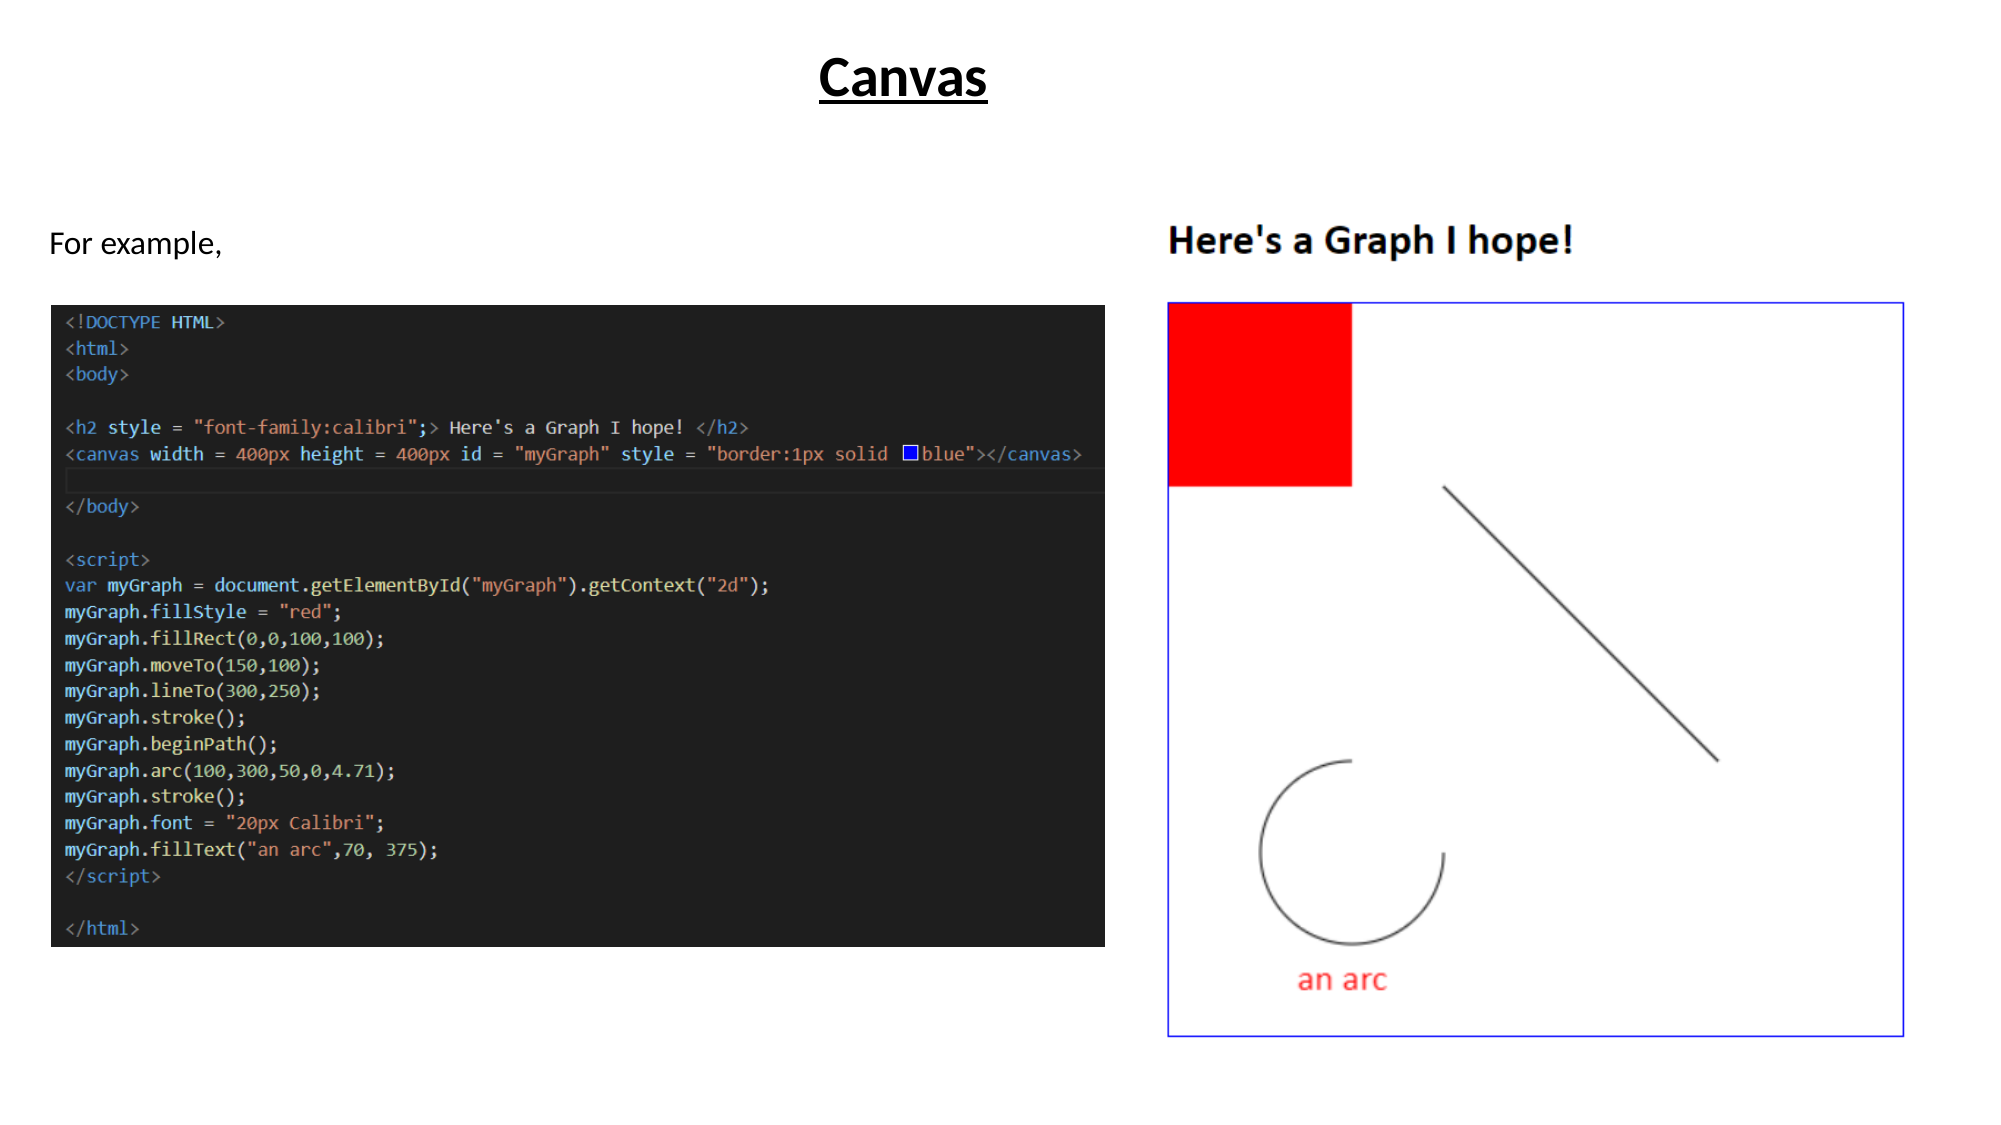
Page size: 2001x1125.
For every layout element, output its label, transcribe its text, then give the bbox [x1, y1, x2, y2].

text_box For example, [34, 213, 303, 269]
picture [1156, 213, 1919, 1050]
picture [51, 305, 1105, 947]
text_box Canvas [804, 31, 1105, 116]
